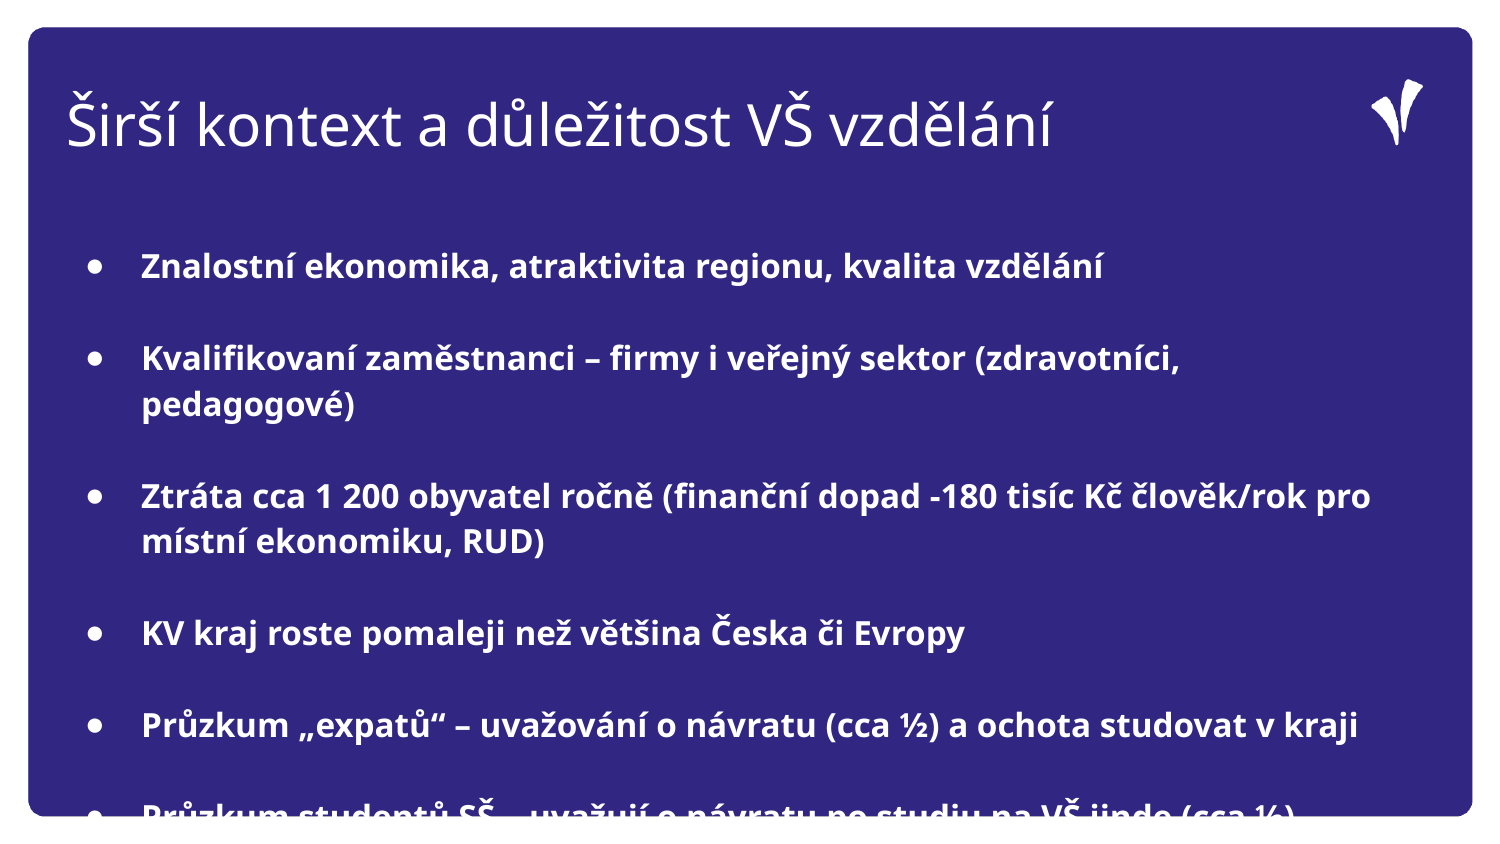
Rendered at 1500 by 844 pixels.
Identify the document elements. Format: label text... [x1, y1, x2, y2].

text_box Znalostní ekonomika, atraktivita regionu, kvalita vzdělání Kvalifikovaní zaměstnanci – firmy i veřejný sektor (zdravotníci, pedagogové) Ztráta cca 1 200 obyvatel ročně (finanční dopad -180 tisíc Kč člověk/rok pro místní ekonomiku, RUD) KV kraj roste pomaleji než většina Česka či Evropy Průzkum „expatů“ – uvažování o návratu (cca ½) a ochota studovat v kraji Průzkum studentů SŠ – uvažují o návratu po studiu na VŠ jinde (cca ½) [51, 224, 1400, 803]
text_box Širší kontext a důležitost VŠ vzdělání [51, 72, 1118, 232]
picture [0, 0, 1500, 844]
